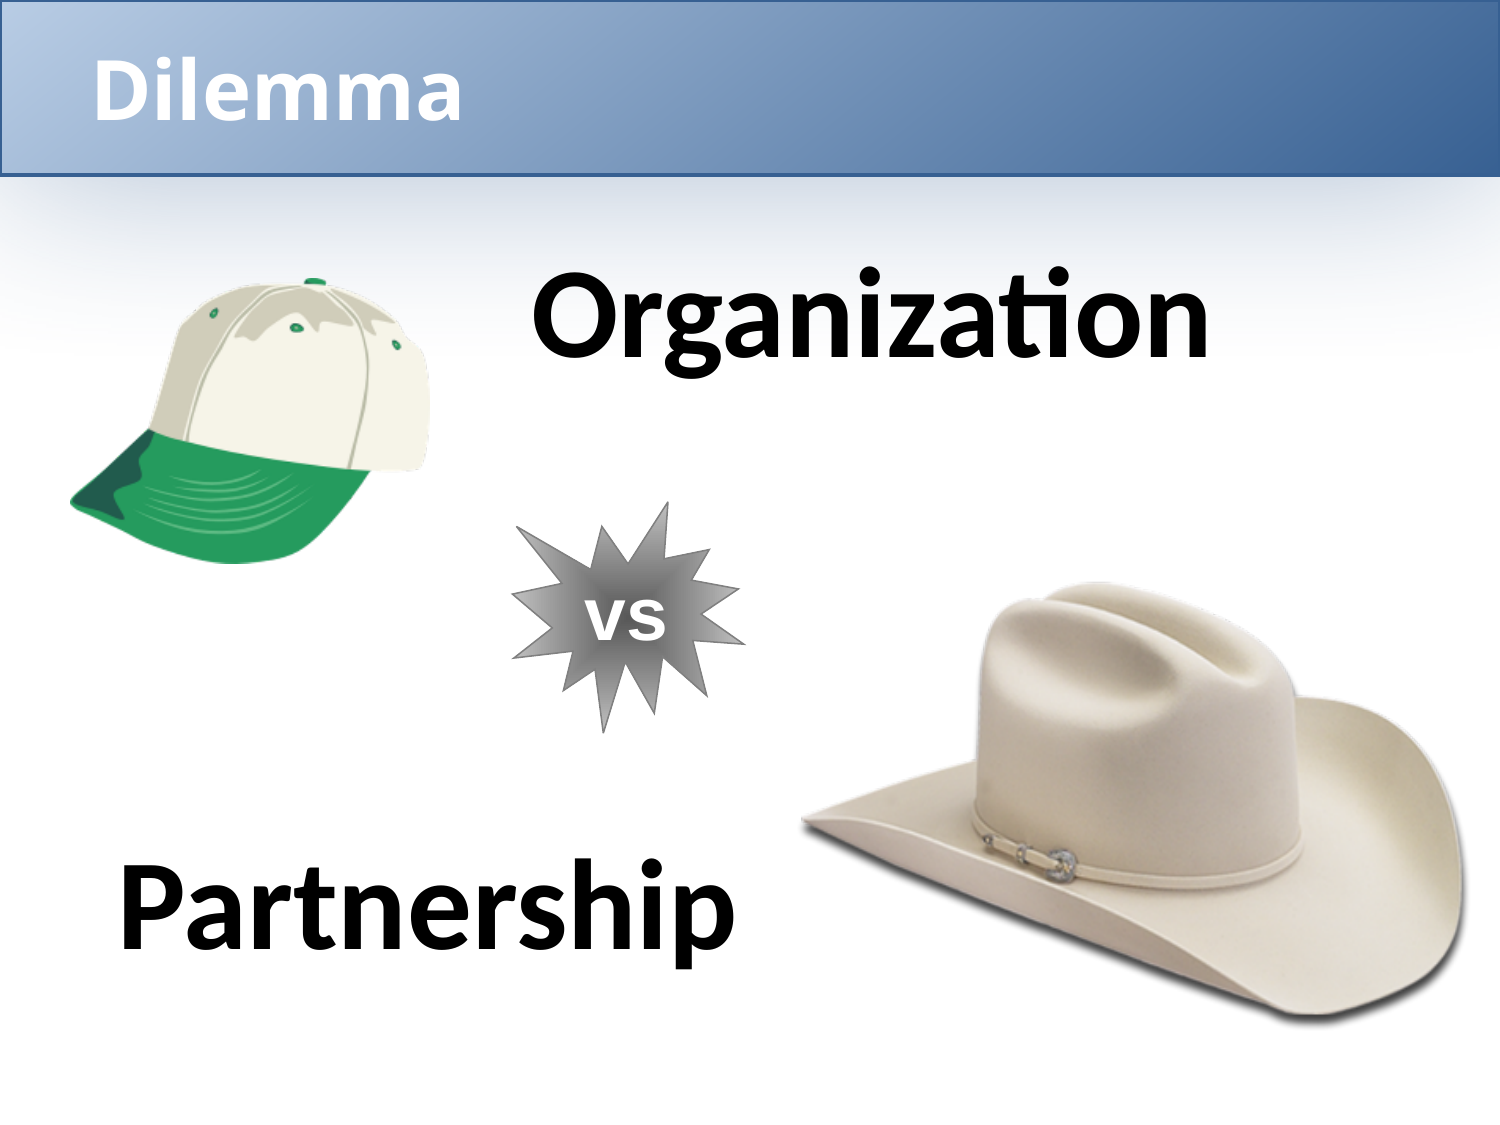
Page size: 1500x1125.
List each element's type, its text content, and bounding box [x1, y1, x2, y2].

text_box Partnership [102, 766, 754, 983]
text_box vs [512, 501, 744, 734]
picture [70, 278, 430, 564]
title Dilemma [75, 0, 1350, 175]
picture [797, 579, 1478, 1034]
text_box Organization [516, 175, 1229, 392]
